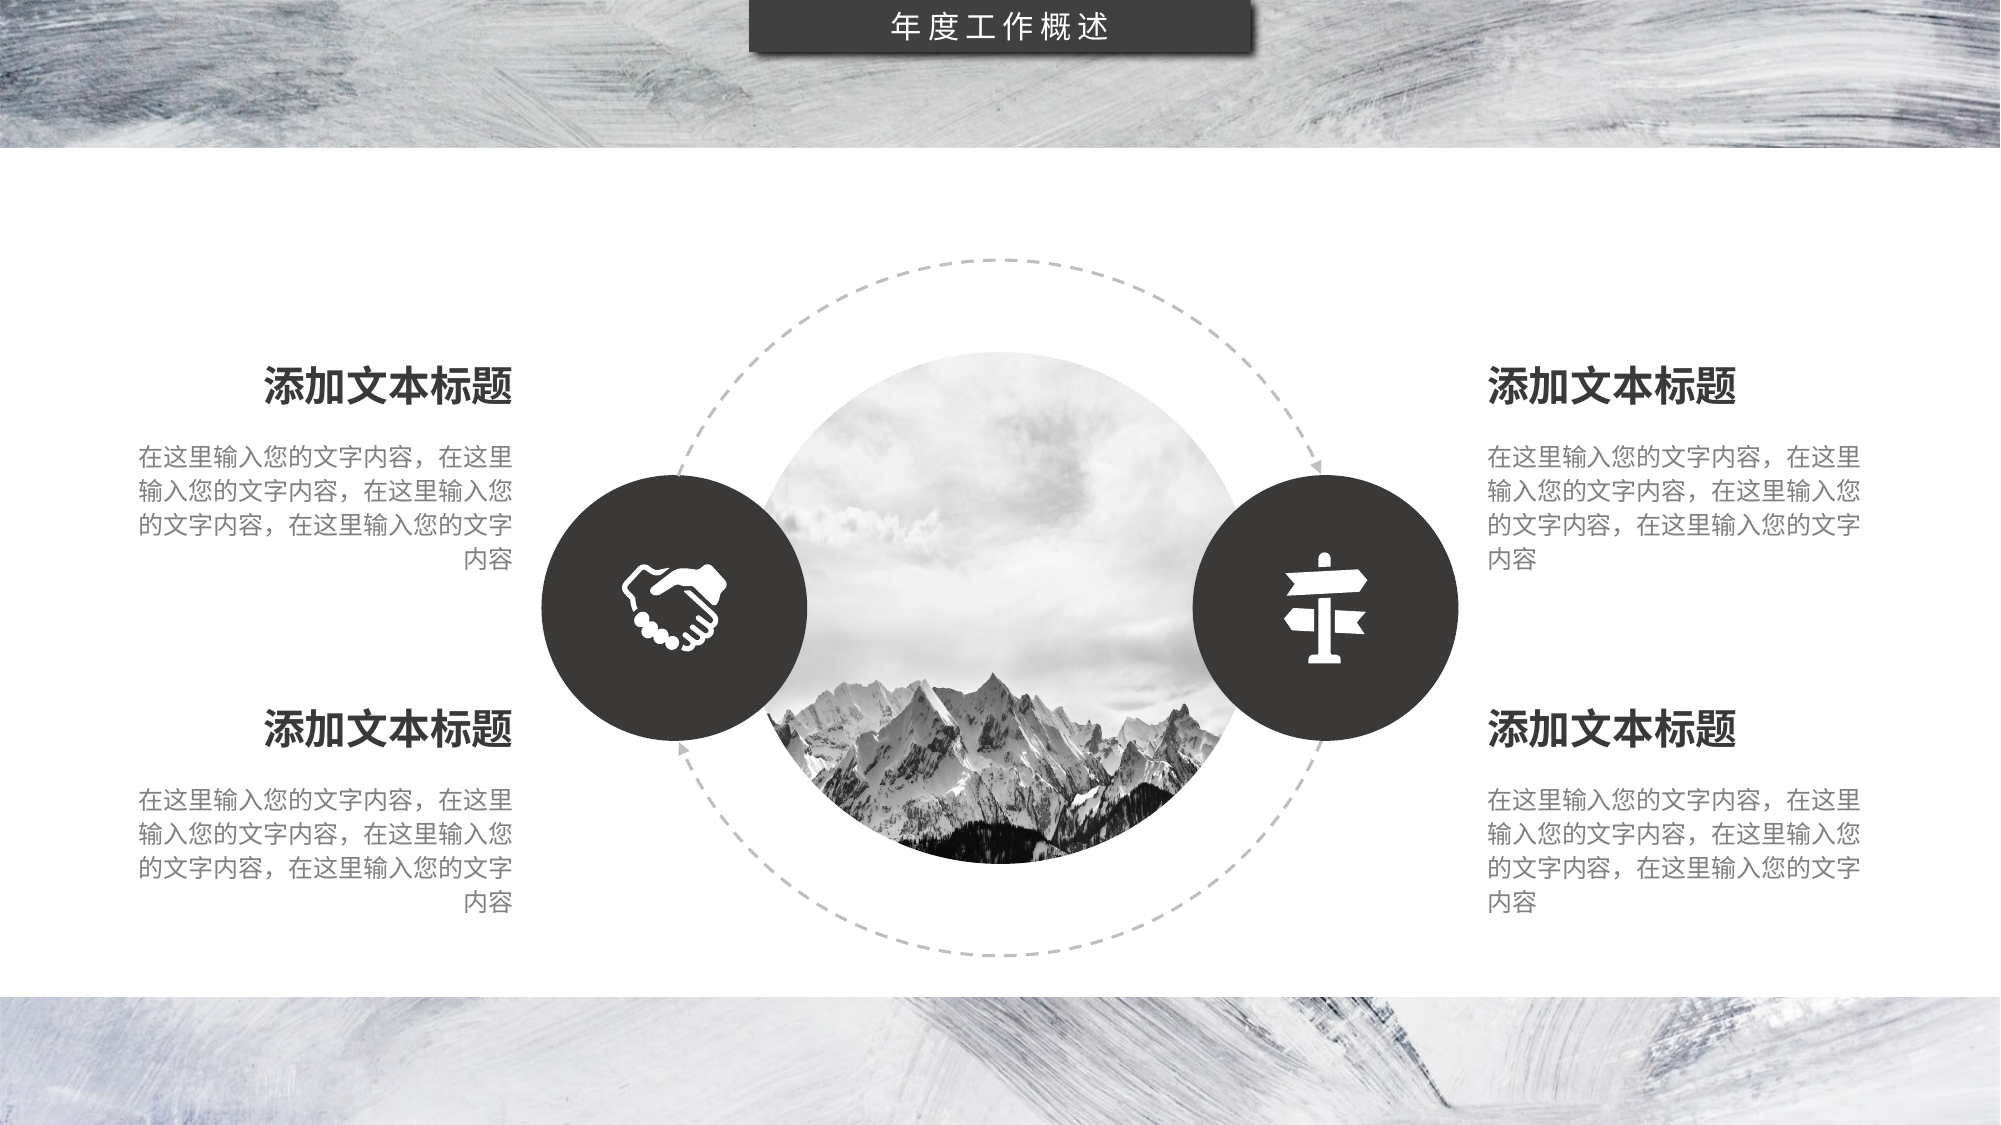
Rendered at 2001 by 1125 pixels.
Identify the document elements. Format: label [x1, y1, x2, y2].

text_box [100, 695, 529, 925]
text_box [100, 351, 529, 581]
text_box [1472, 351, 1901, 581]
text_box [541, 260, 1459, 956]
picture [0, 0, 2000, 1125]
text_box [1472, 695, 1901, 925]
